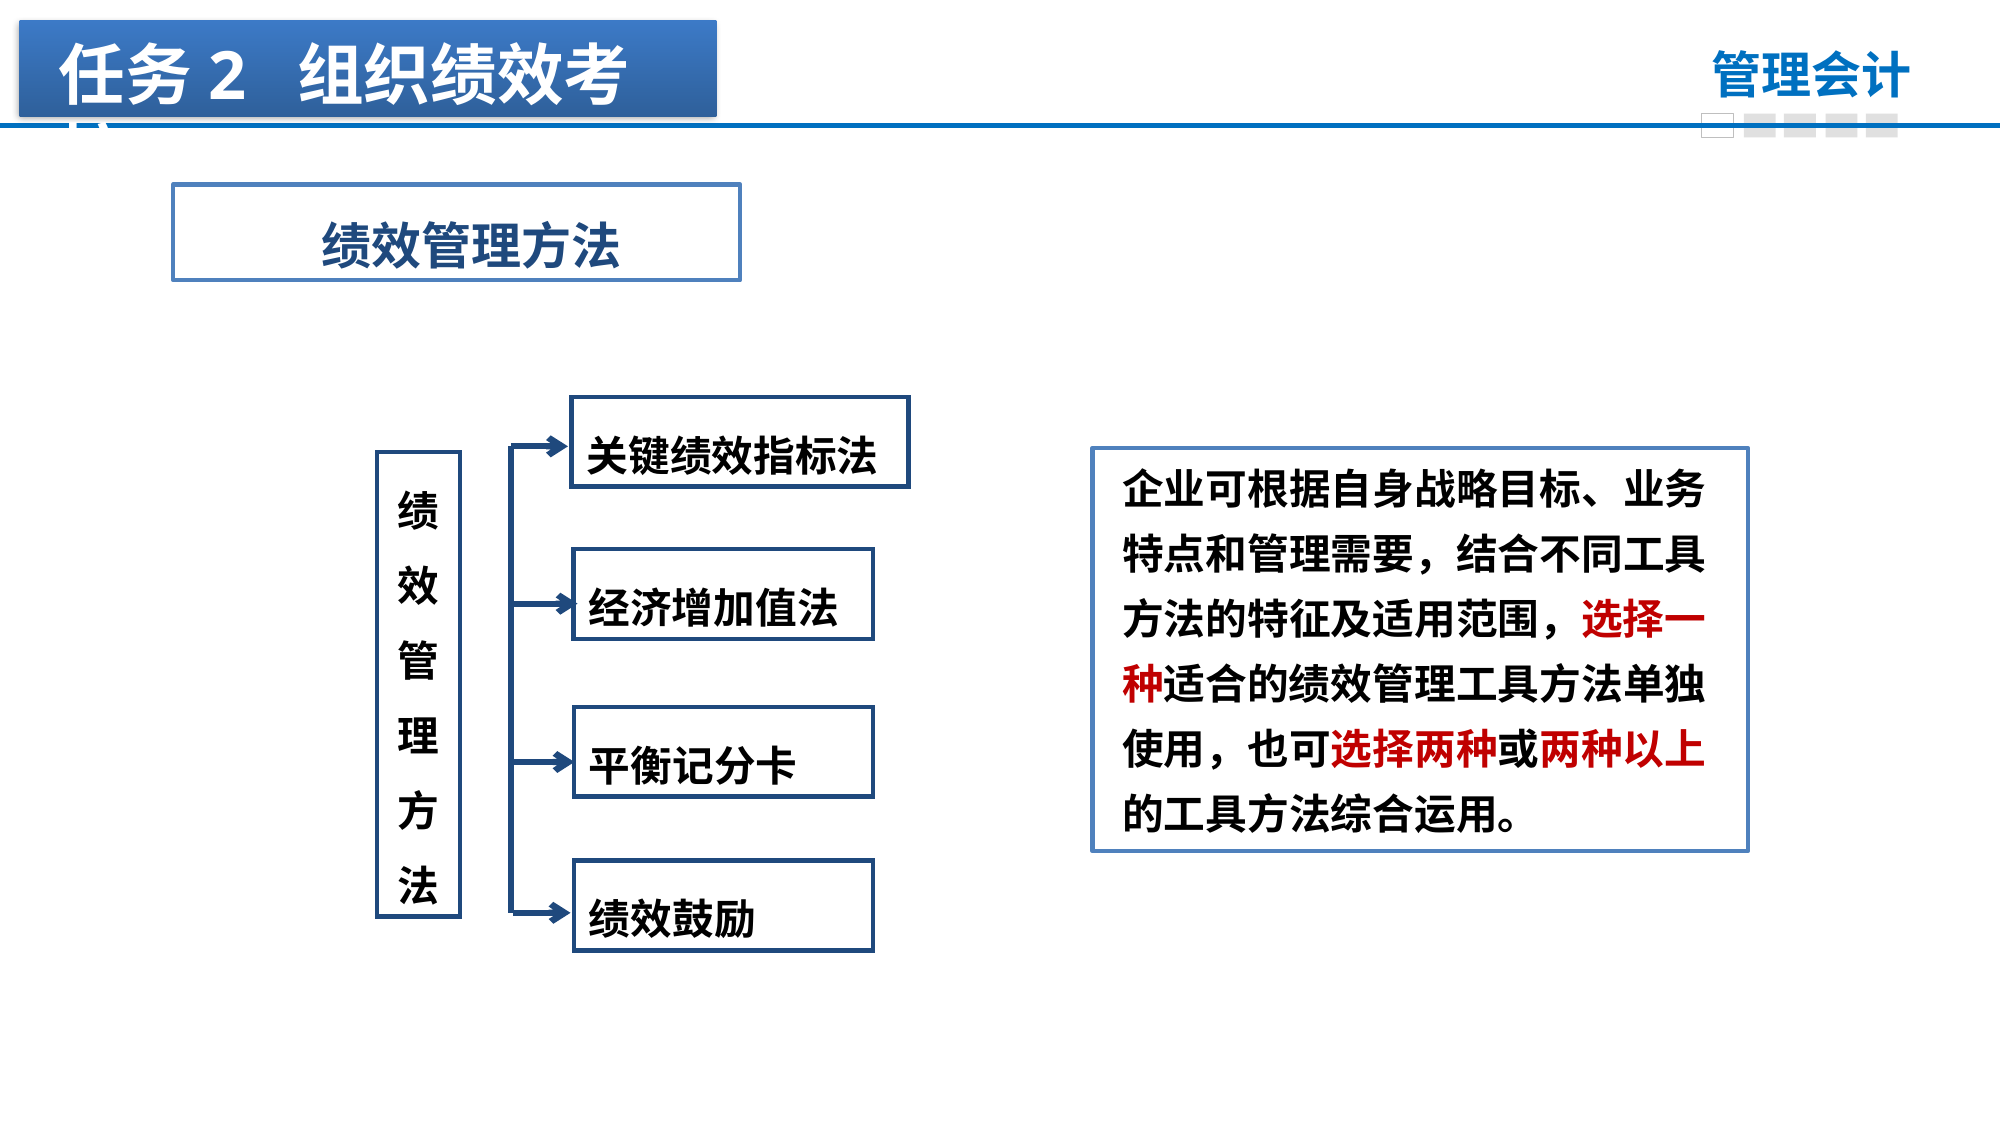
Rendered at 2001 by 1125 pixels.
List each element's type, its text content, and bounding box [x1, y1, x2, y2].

text_box 绩效鼓励 [573, 860, 874, 951]
text_box 绩效管理方法 [171, 182, 742, 282]
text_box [19, 20, 717, 122]
text_box 经济增加值法 [573, 549, 873, 639]
text_box 企业可根据自身战略目标、业务特点和管理需要，结合不同工具方法的特征及适用范围，选择一种适合的绩效管理工具方法单独使用，也可选择两种或两种以上的工具方法综合运用。 [1090, 446, 1750, 853]
text_box 平衡记分卡 [573, 707, 874, 797]
text_box 绩效管理方法 [377, 452, 461, 917]
text_box 关键绩效指标法 [571, 397, 909, 487]
